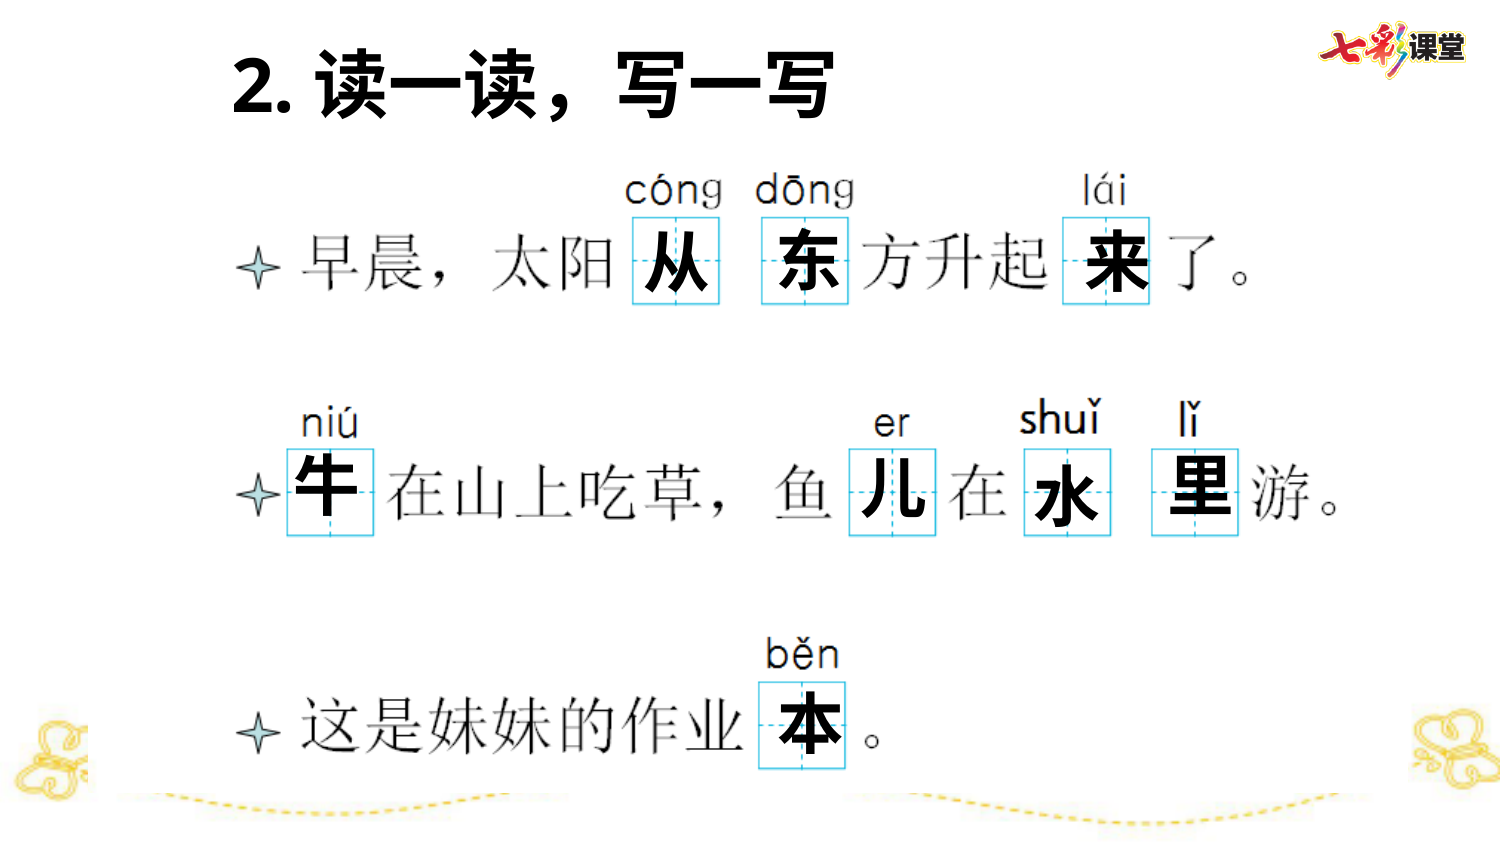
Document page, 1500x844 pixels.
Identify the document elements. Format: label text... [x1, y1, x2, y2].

text_box 2.读一读，写一写 [219, 31, 850, 91]
picture [0, 0, 1500, 844]
